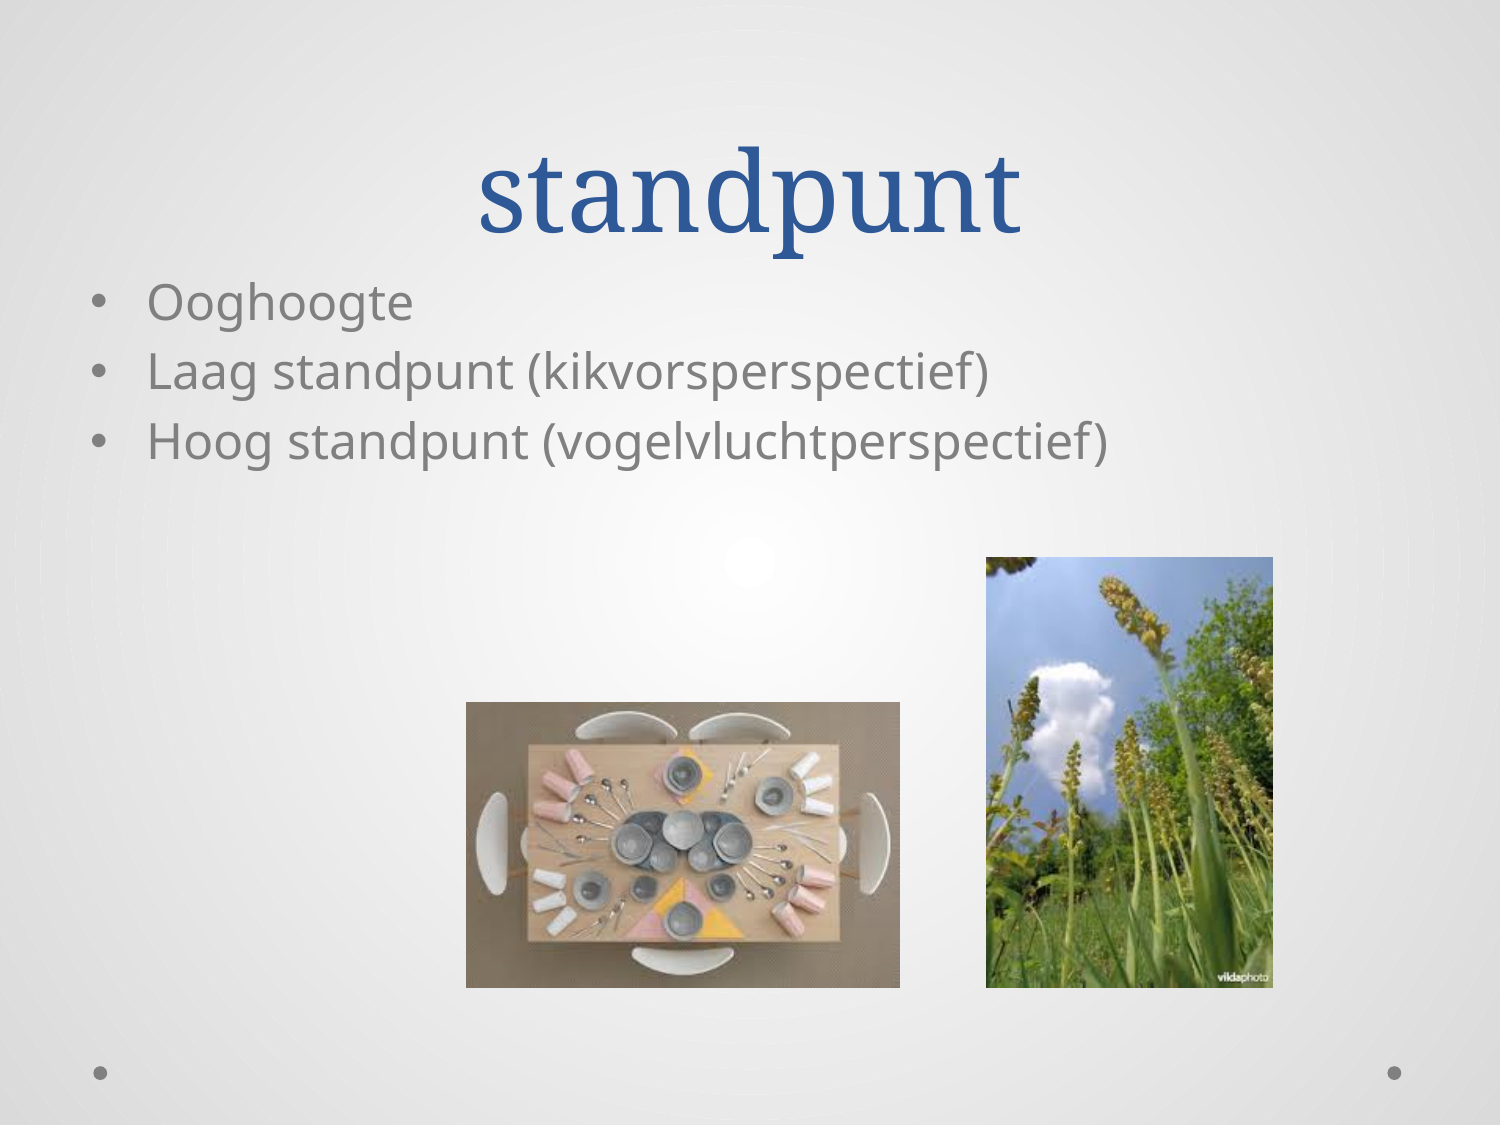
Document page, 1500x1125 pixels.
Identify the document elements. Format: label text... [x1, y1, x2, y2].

picture [985, 557, 1273, 988]
picture [466, 702, 900, 988]
list Ooghoogte Laag standpunt (kikvorsperspectief) Hoog standpunt (vogelvluchtperspectief) [75, 262, 1425, 1005]
title standpunt [75, 0, 1425, 262]
